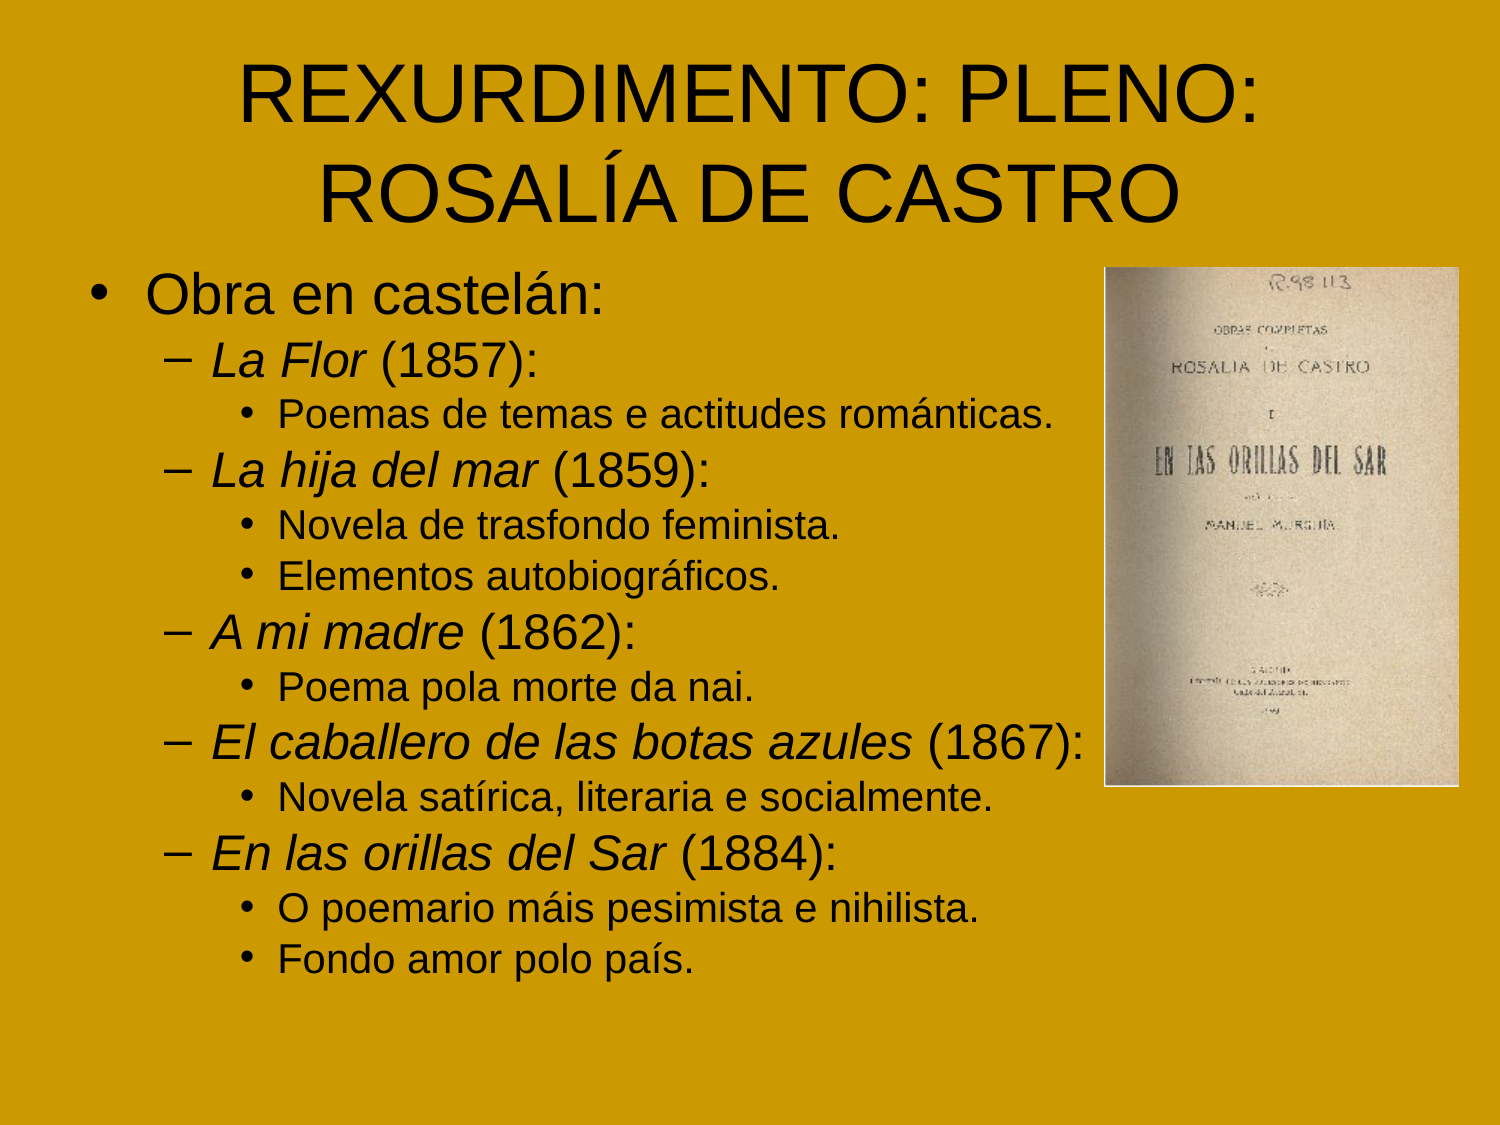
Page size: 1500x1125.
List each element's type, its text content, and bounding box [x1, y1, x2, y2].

title REXURDIMENTO: PLENO: ROSALÍA DE CASTRO [74, 30, 1426, 247]
list Obra en castelán: La Flor (1857): Poemas de temas e actitudes románticas. La hija del mar (1859): Novela de trasfondo feminista. Elementos autobiográficos. A mi madre (1862): Poema pola morte da nai. El caballero de las botas azules (1867): Novela satírica, literaria e socialmente. En las orillas del Sar (1884): O poemario máis pesimista e nihilista. Fondo amor polo país. [74, 262, 1426, 1006]
picture [1104, 266, 1460, 788]
